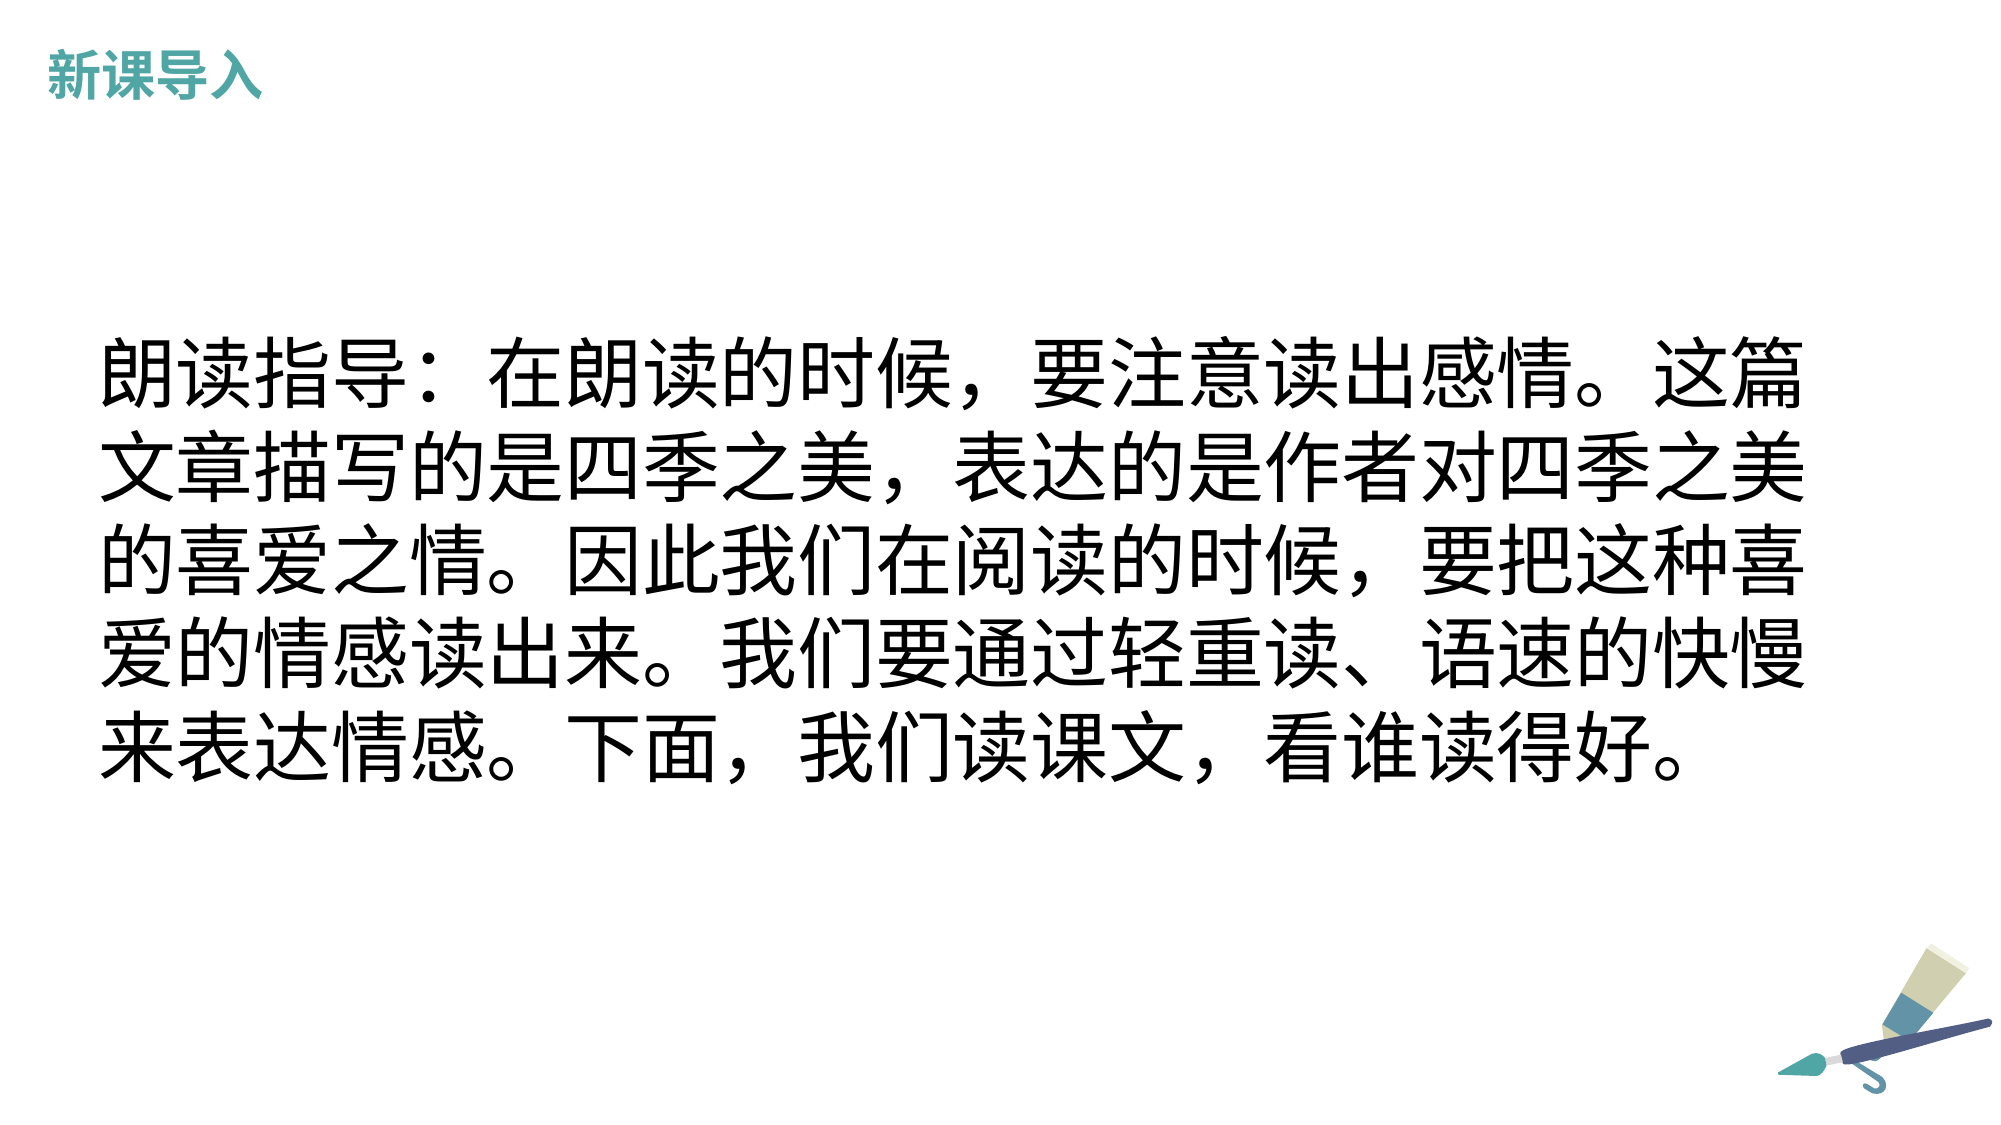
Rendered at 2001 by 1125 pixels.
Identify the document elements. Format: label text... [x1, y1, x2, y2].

text_box 朗读指导：在朗读的时候，要注意读出感情。这篇文章描写的是四季之美，表达的是作者对四季之美的喜爱之情。因此我们在阅读的时候，要把这种喜爱的情感读出来。我们要通过轻重读、语速的快慢来表达情感。下面，我们读课文，看谁读得好。 [78, 314, 1860, 802]
text_box 新课导入 [32, 33, 347, 114]
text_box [1811, 945, 1974, 1125]
